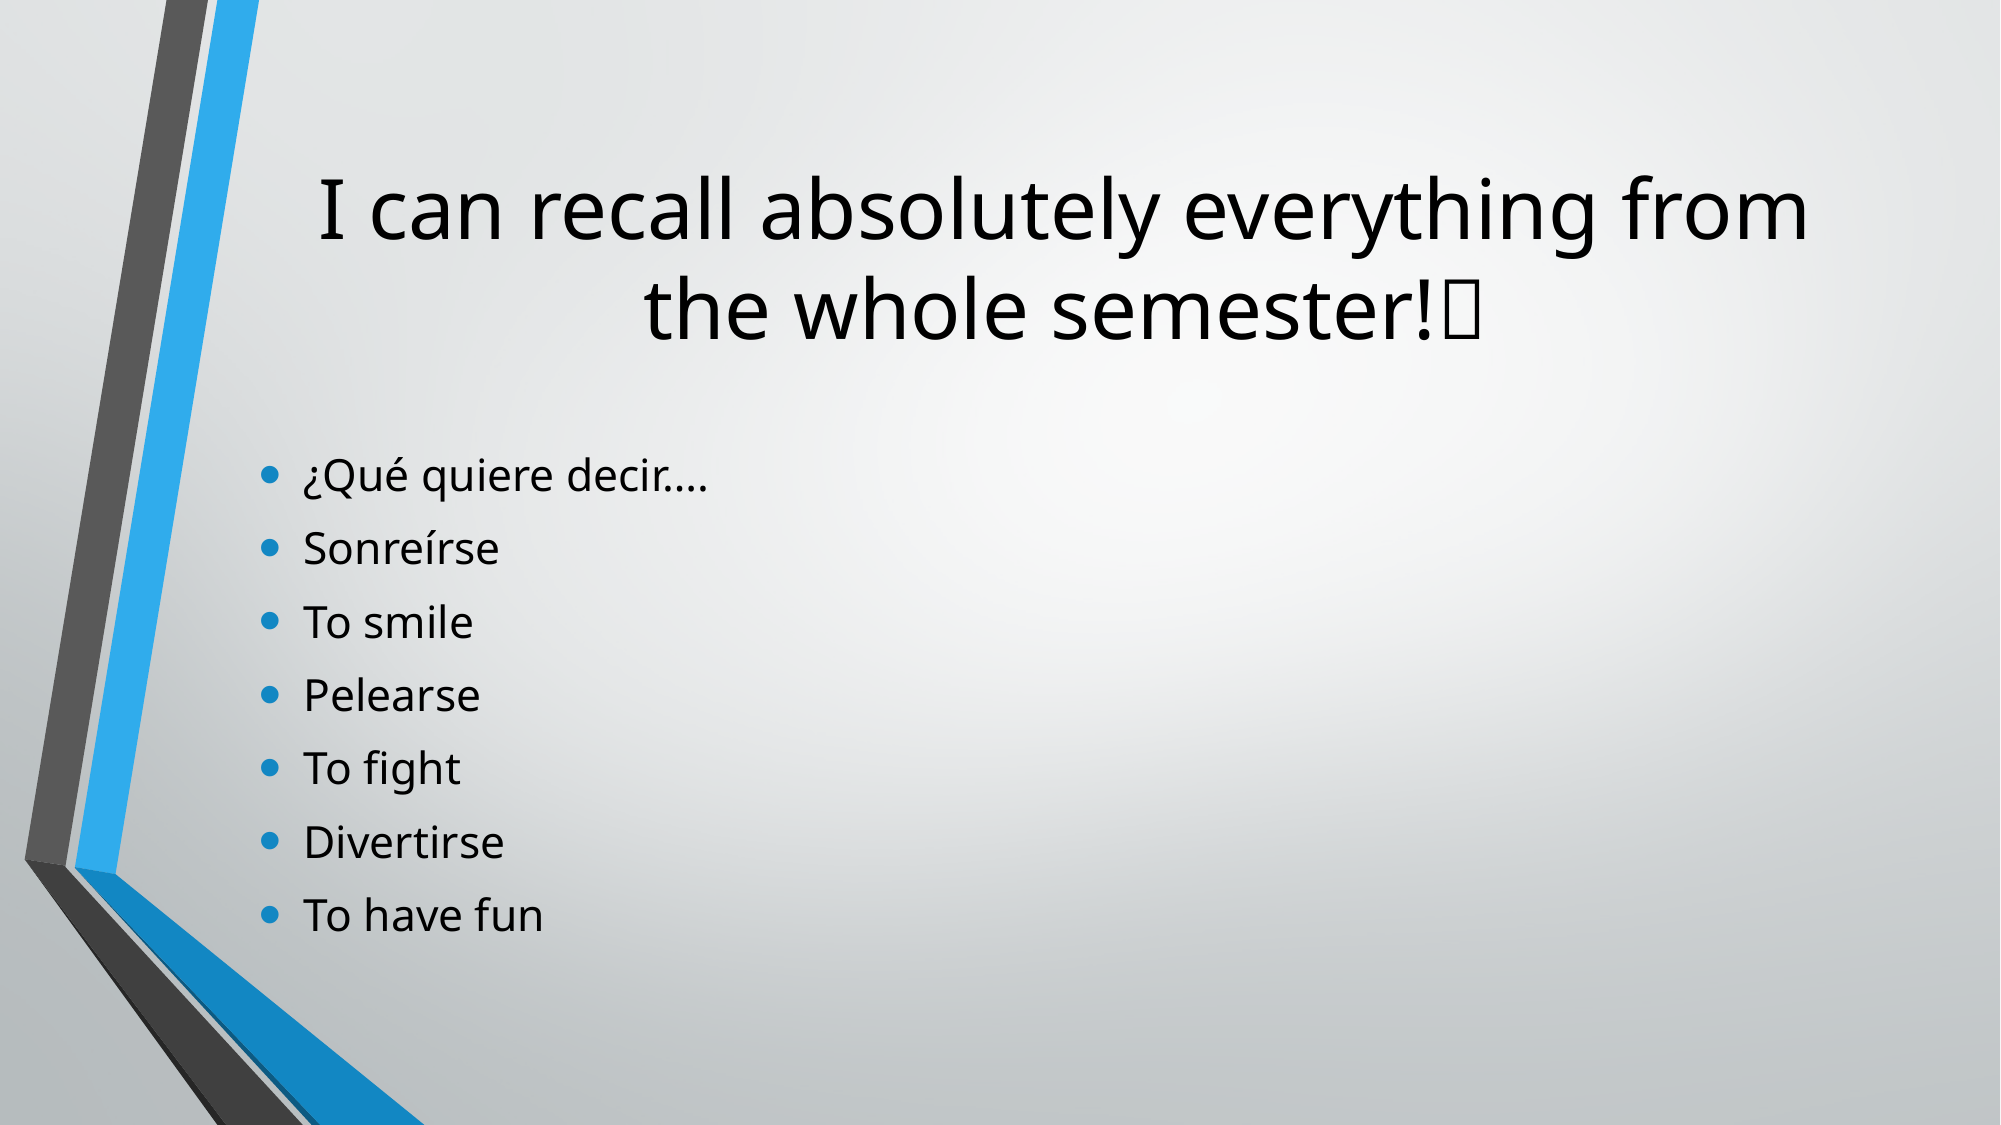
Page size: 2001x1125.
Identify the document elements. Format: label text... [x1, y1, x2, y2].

list ¿Qué quiere decir…. Sonreírse To smile Pelearse To fight Divertirse To have fun [243, 437, 1887, 950]
title I can recall absolutely everything from the whole semester! [243, 112, 1887, 400]
